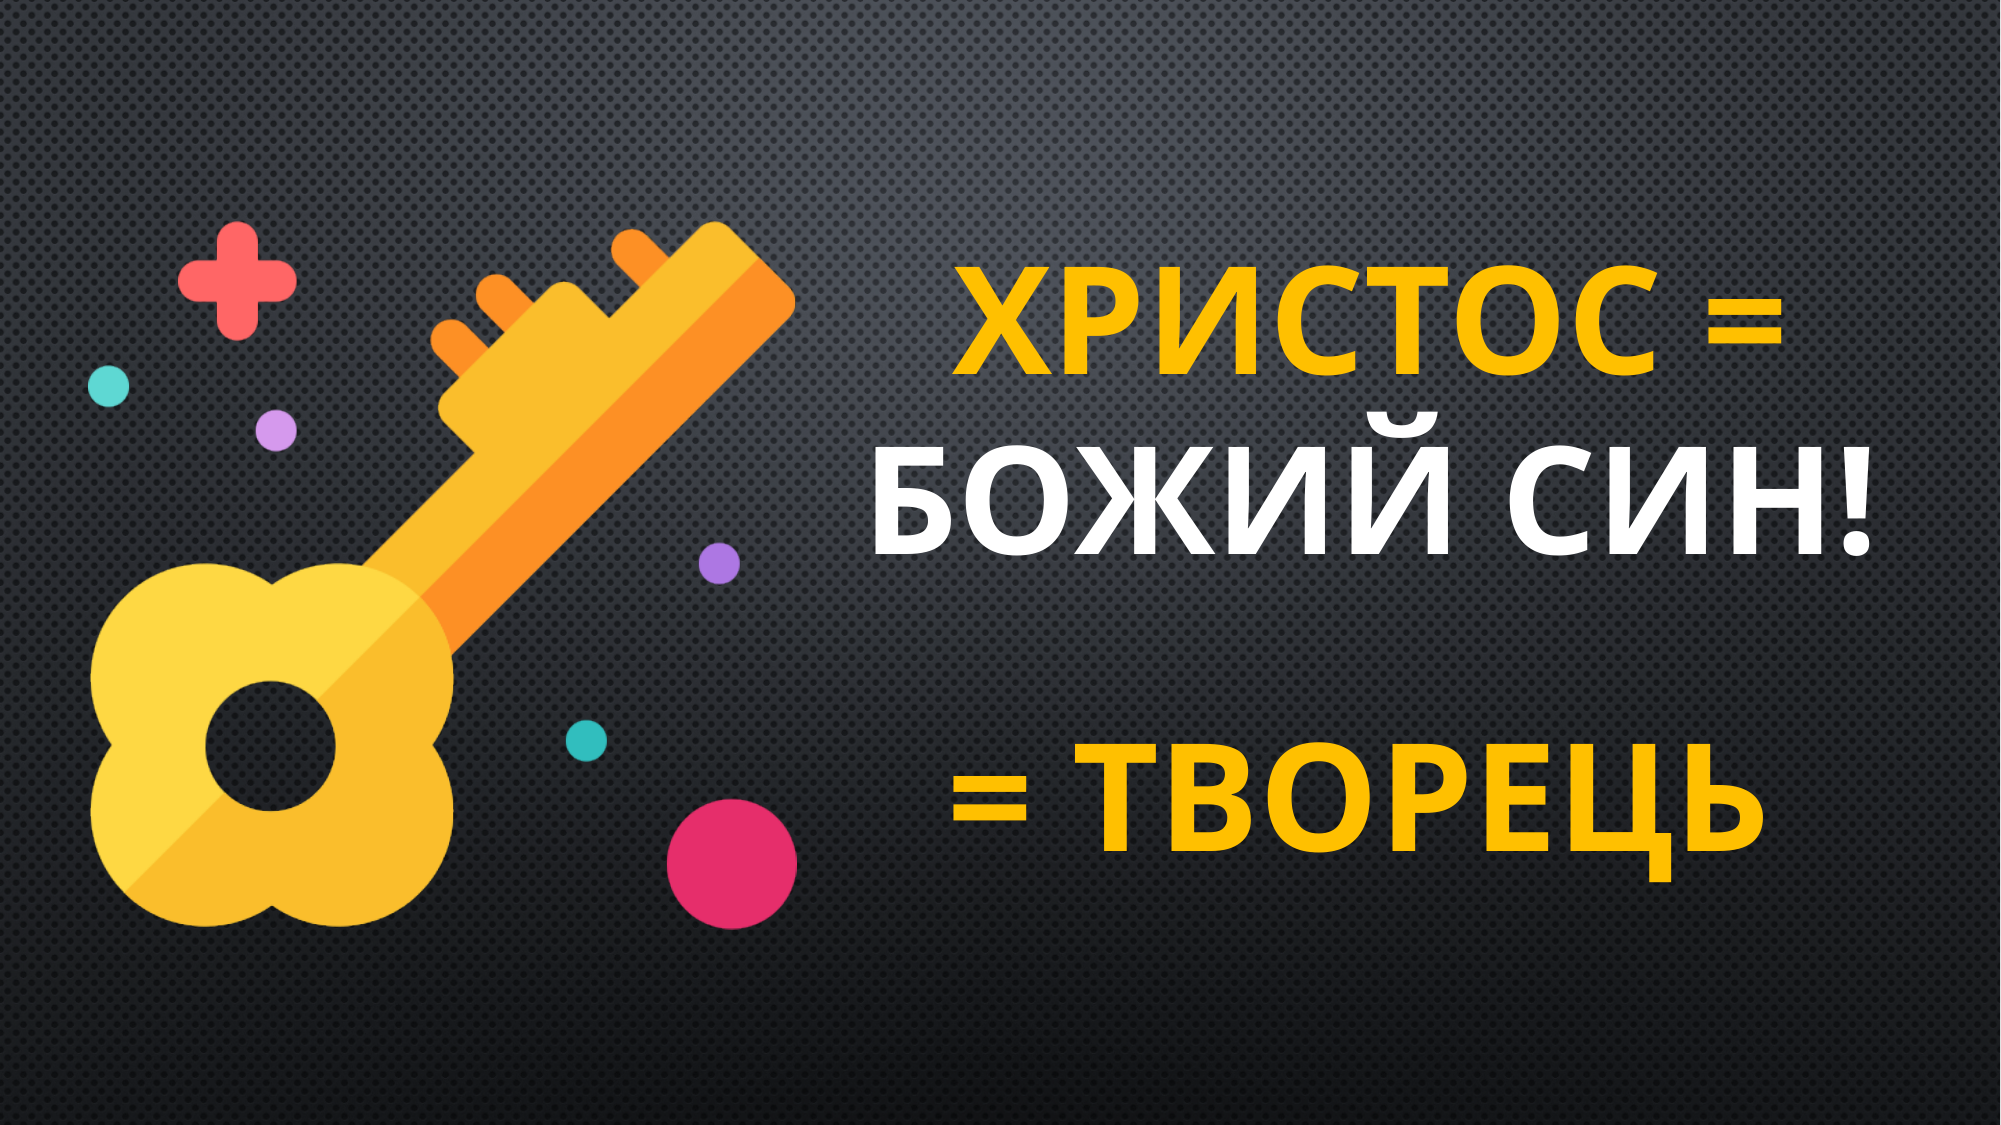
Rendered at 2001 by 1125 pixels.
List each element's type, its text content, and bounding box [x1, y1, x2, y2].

picture [88, 221, 797, 930]
subtitle ХРИСТОС = БОЖИЙ СИН! [748, 216, 1993, 694]
text_box = ТВОРЕЦЬ [853, 693, 1866, 953]
